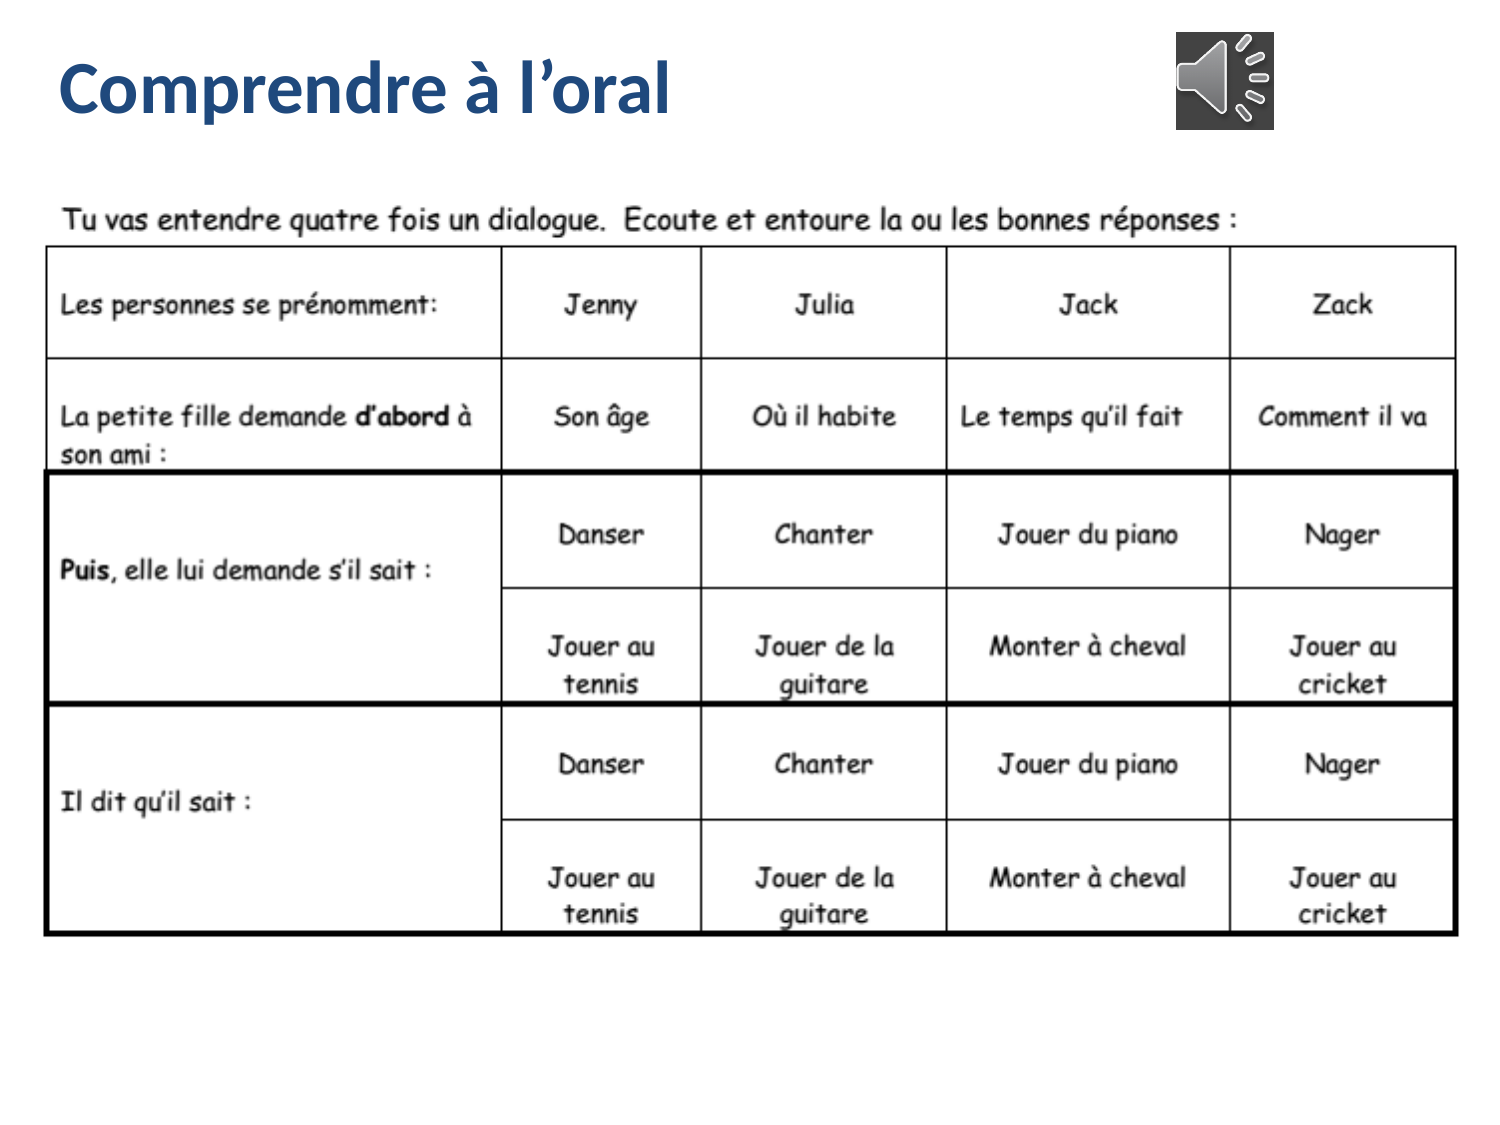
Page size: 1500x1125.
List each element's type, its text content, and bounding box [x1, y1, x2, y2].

picture [1174, 30, 1276, 132]
picture [34, 184, 1479, 981]
text_box Comprendre à l’oral [44, 30, 705, 136]
